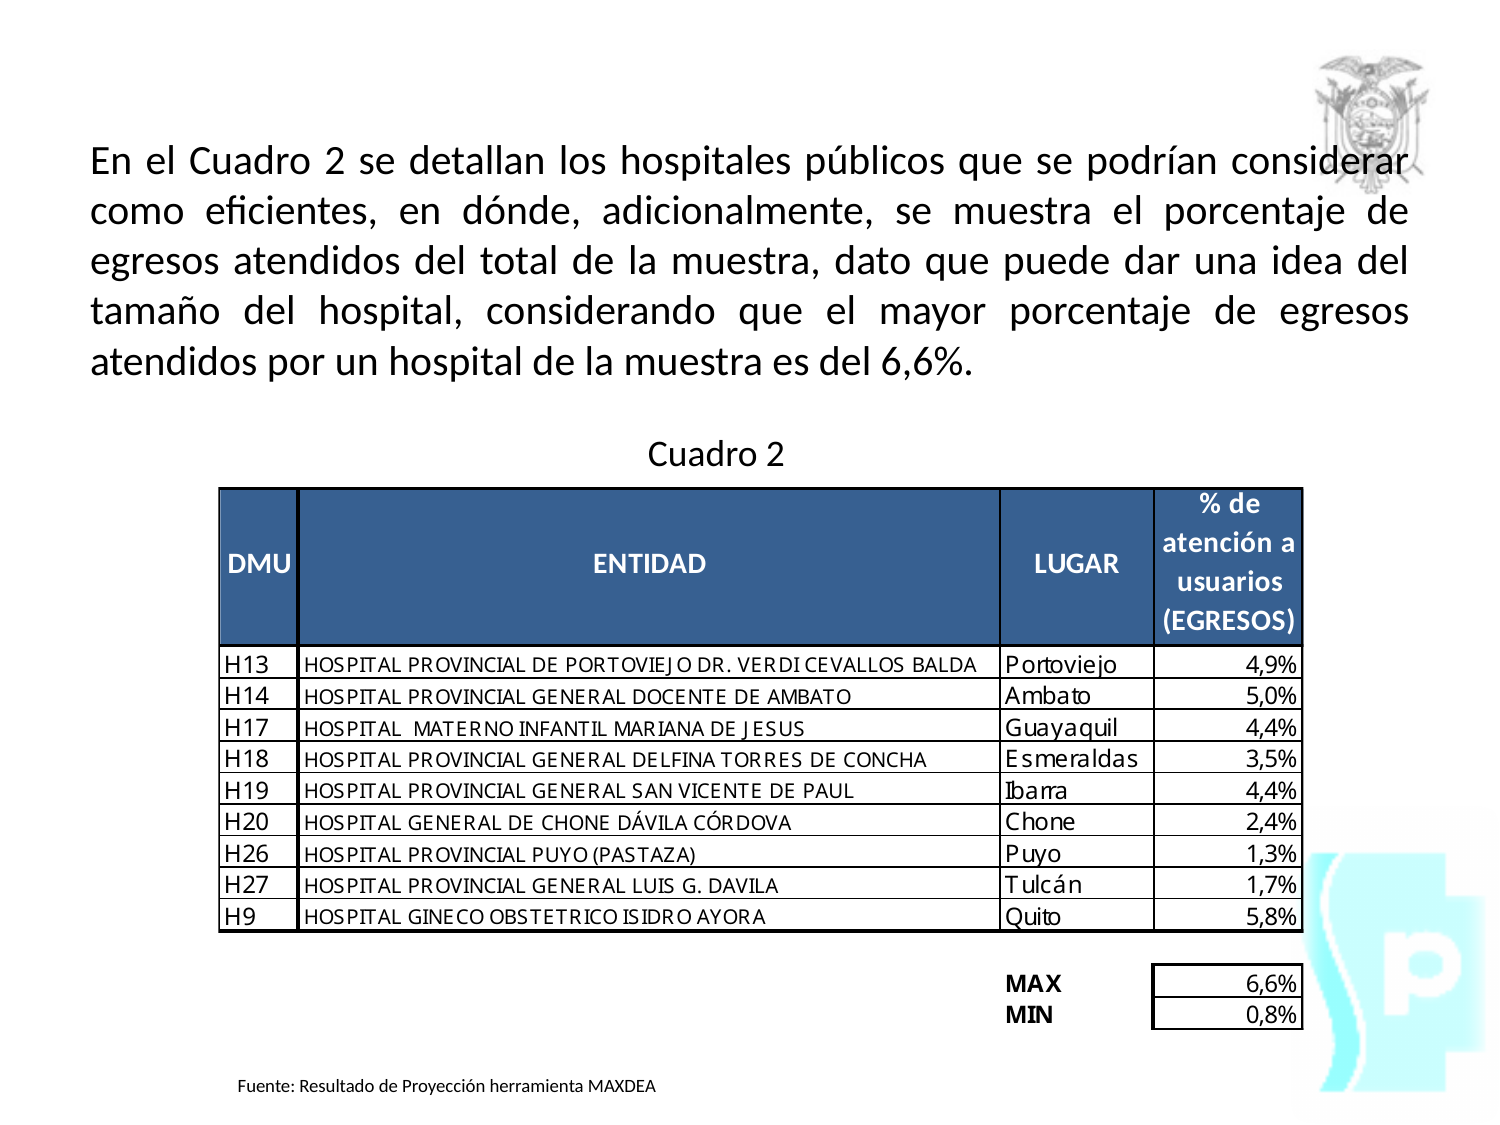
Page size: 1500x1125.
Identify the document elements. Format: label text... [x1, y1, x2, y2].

text_box Fuente: Resultado de Proyección herramienta MAXDEA [222, 1065, 950, 1090]
picture [1312, 49, 1437, 200]
picture [218, 487, 1500, 1125]
text_box Cuadro 2 [632, 421, 815, 486]
list En el Cuadro 2 se detallan los hospitales públicos que se podrían considerar como eficientes, en dónde, adicionalmente, se muestra el porcentaje de egresos atendidos del total de la muestra, dato que puede dar una idea del tamaño del hospital, considerando que el mayor porcentaje de egresos atendidos por un hospital de la muestra es del 6,6%. [75, 125, 1425, 1005]
